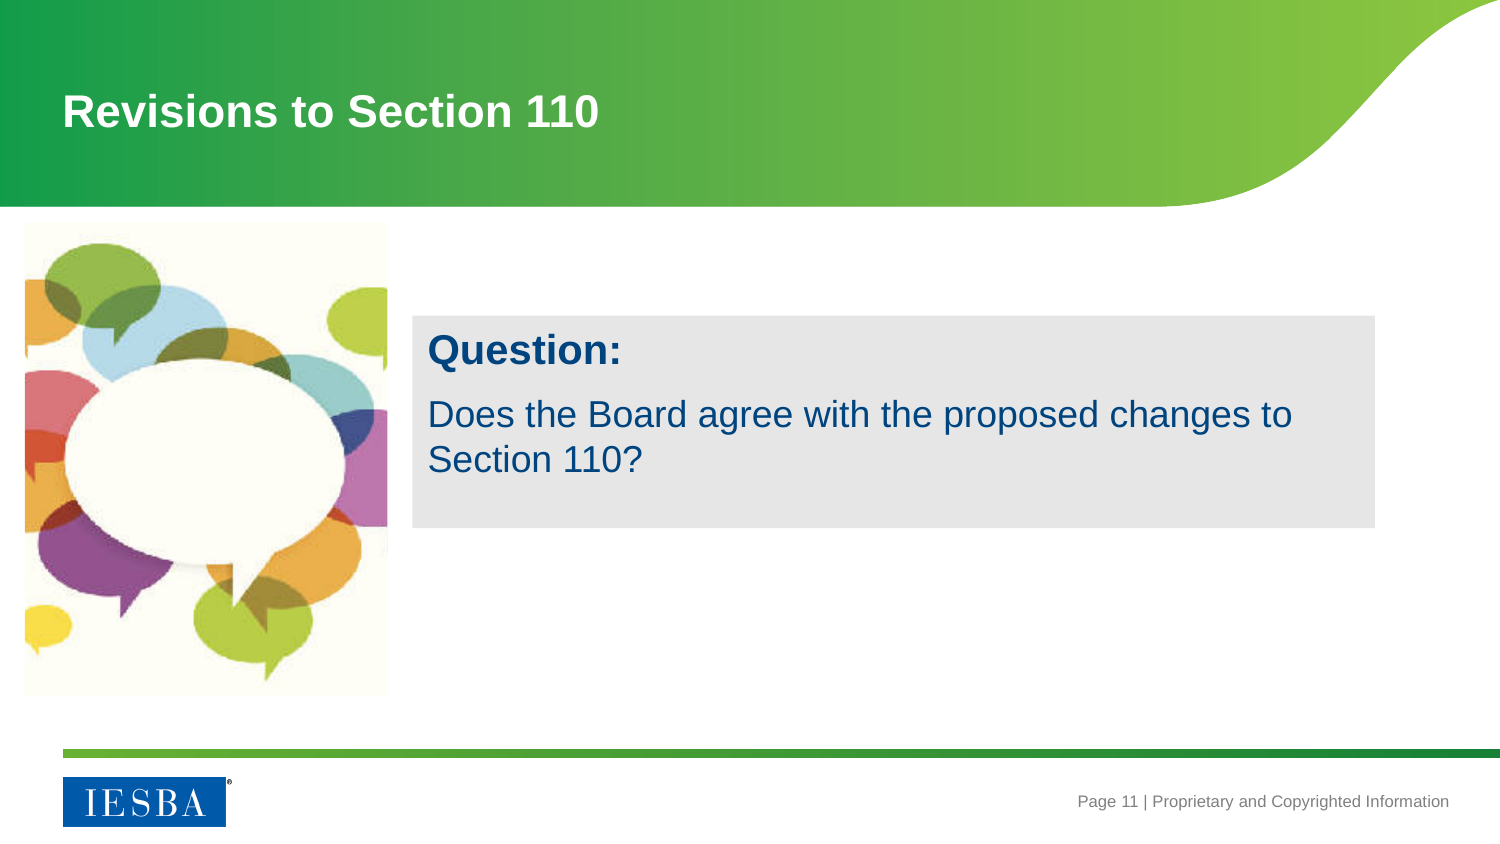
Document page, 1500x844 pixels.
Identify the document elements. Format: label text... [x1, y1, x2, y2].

picture [63, 777, 232, 827]
text_box Question: Does the Board agree with the proposed changes to Section 110? [412, 315, 1375, 529]
picture [24, 221, 388, 696]
picture [0, 0, 1500, 207]
title Revisions to Section 110 [62, 46, 1300, 172]
